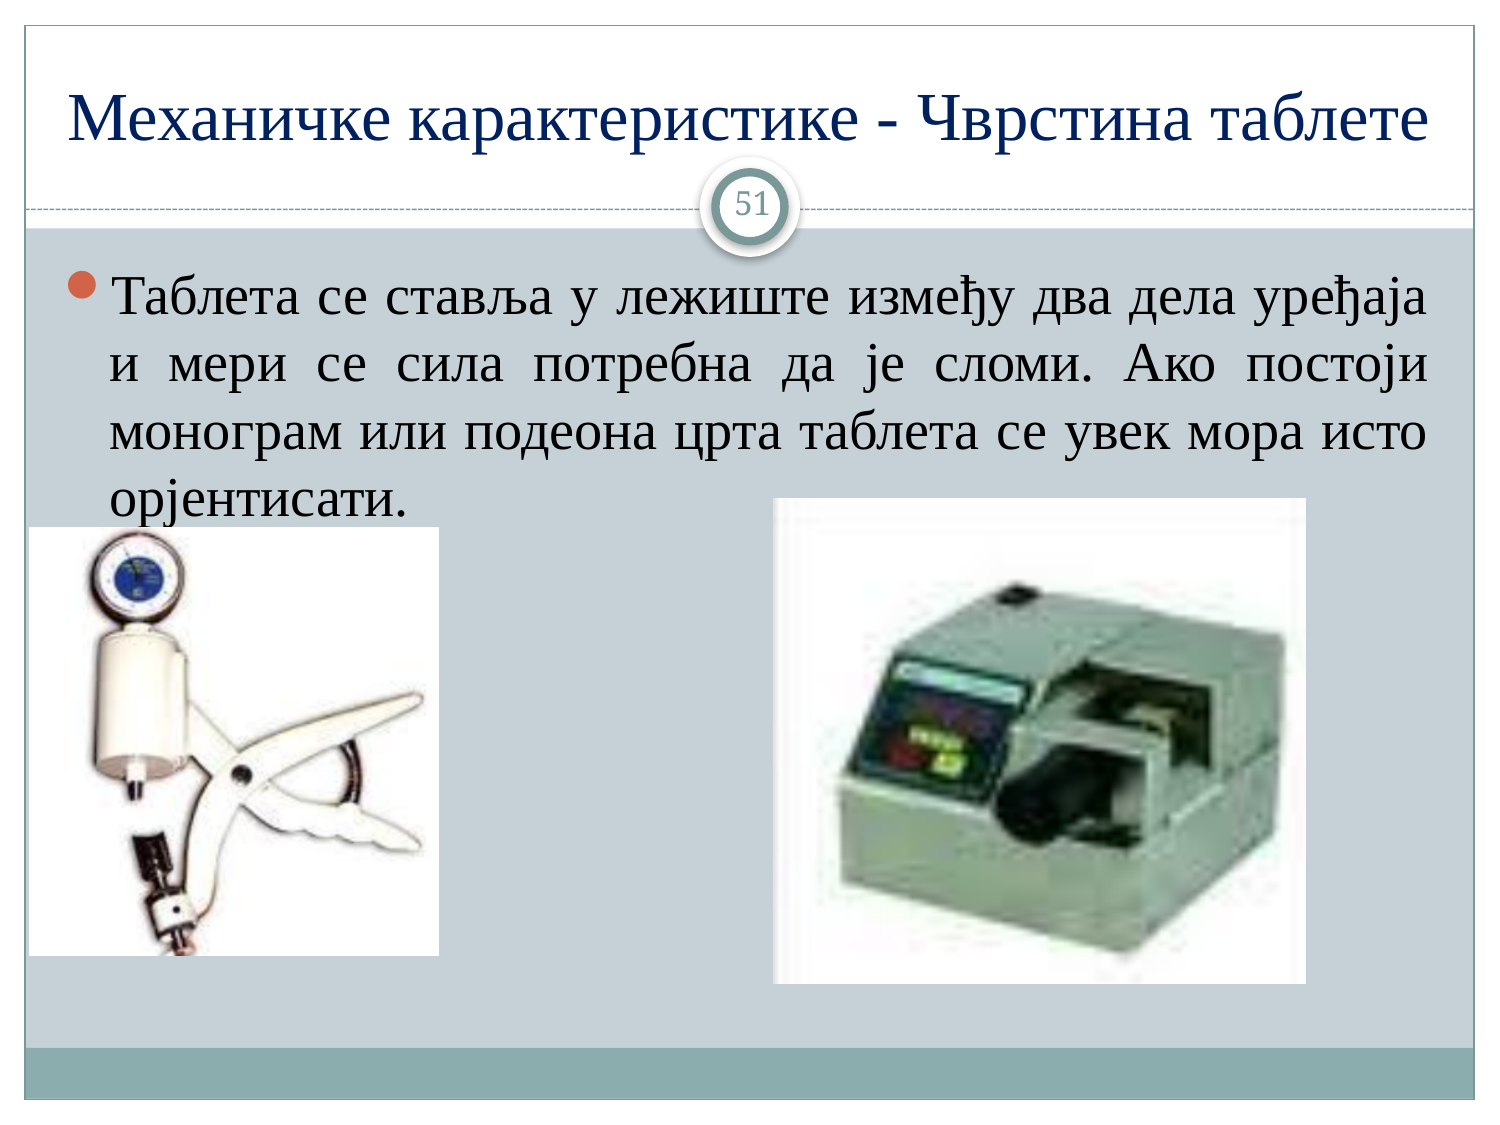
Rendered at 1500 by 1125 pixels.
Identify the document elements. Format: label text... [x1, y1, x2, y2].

slide_number 51 [715, 168, 791, 241]
picture [29, 526, 439, 956]
picture [773, 498, 1306, 984]
list Таблета се ставља у лежиште између два дела уређаја и мери се сила потребна да је сломи. Ако постоји монограм или подеона црта таблета се увек мора исто орјентисати. [49, 250, 1445, 1001]
title Механичке карактеристике - Чврстина таблете [49, 37, 1450, 162]
